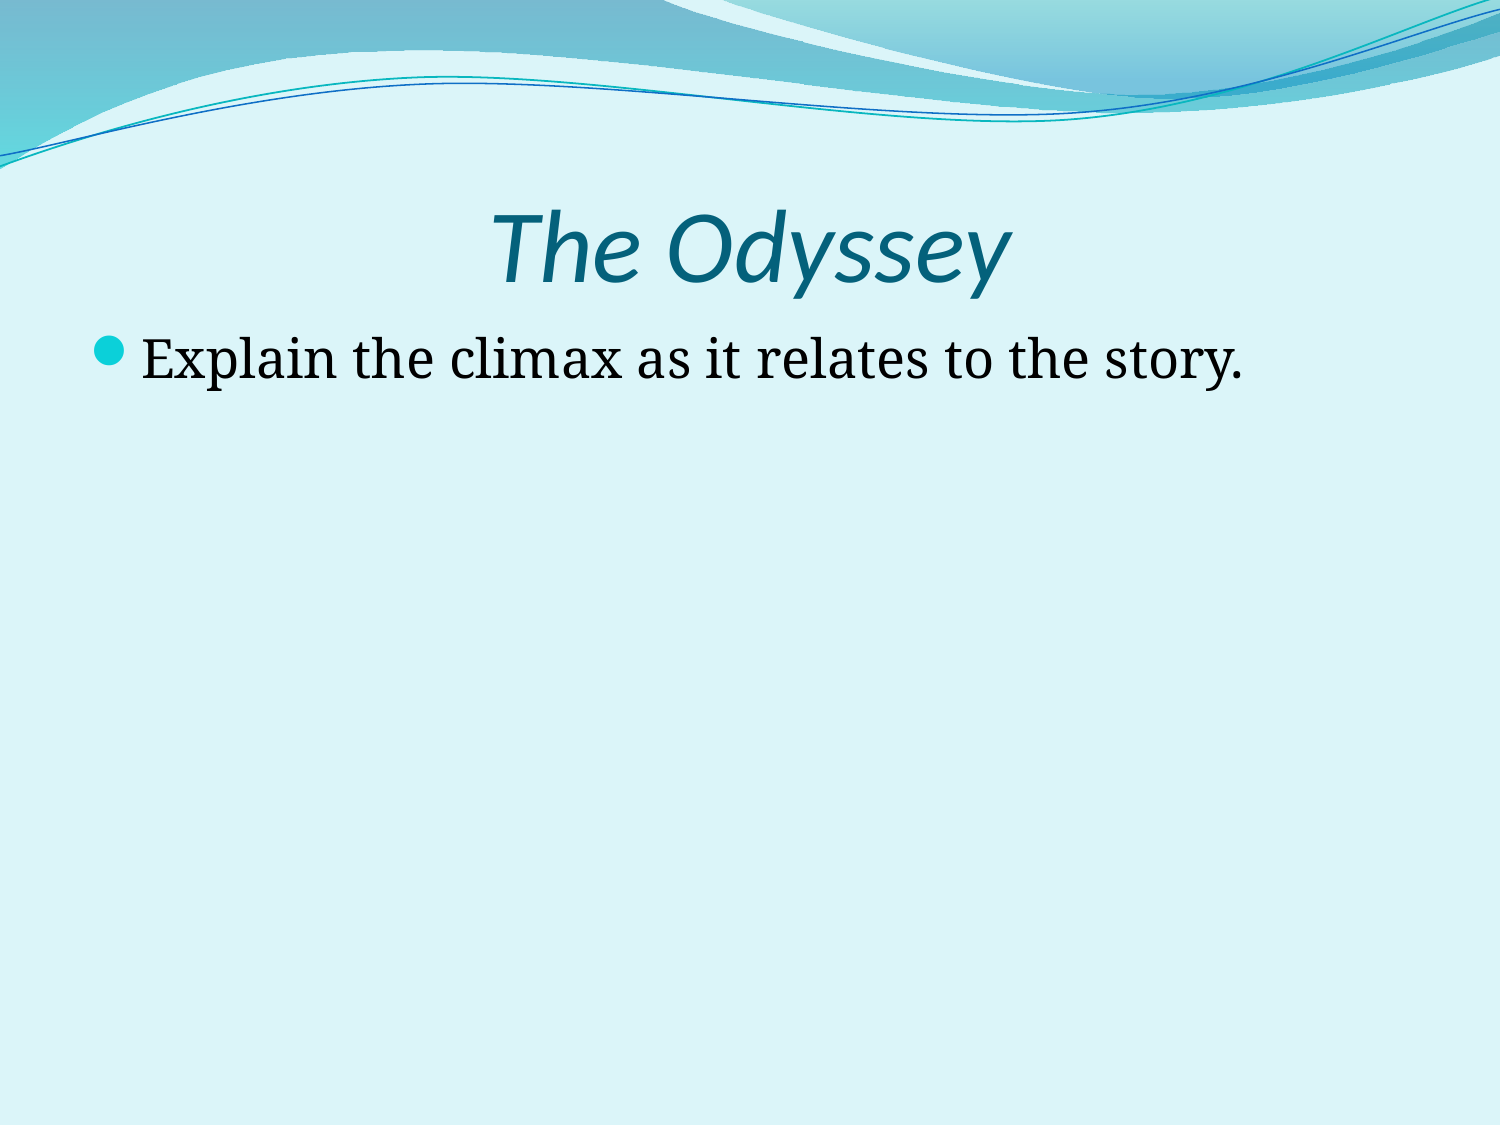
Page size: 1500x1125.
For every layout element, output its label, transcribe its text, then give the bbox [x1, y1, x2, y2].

title The Odyssey [75, 115, 1425, 303]
list Explain the climax as it relates to the story. [75, 317, 1425, 1038]
